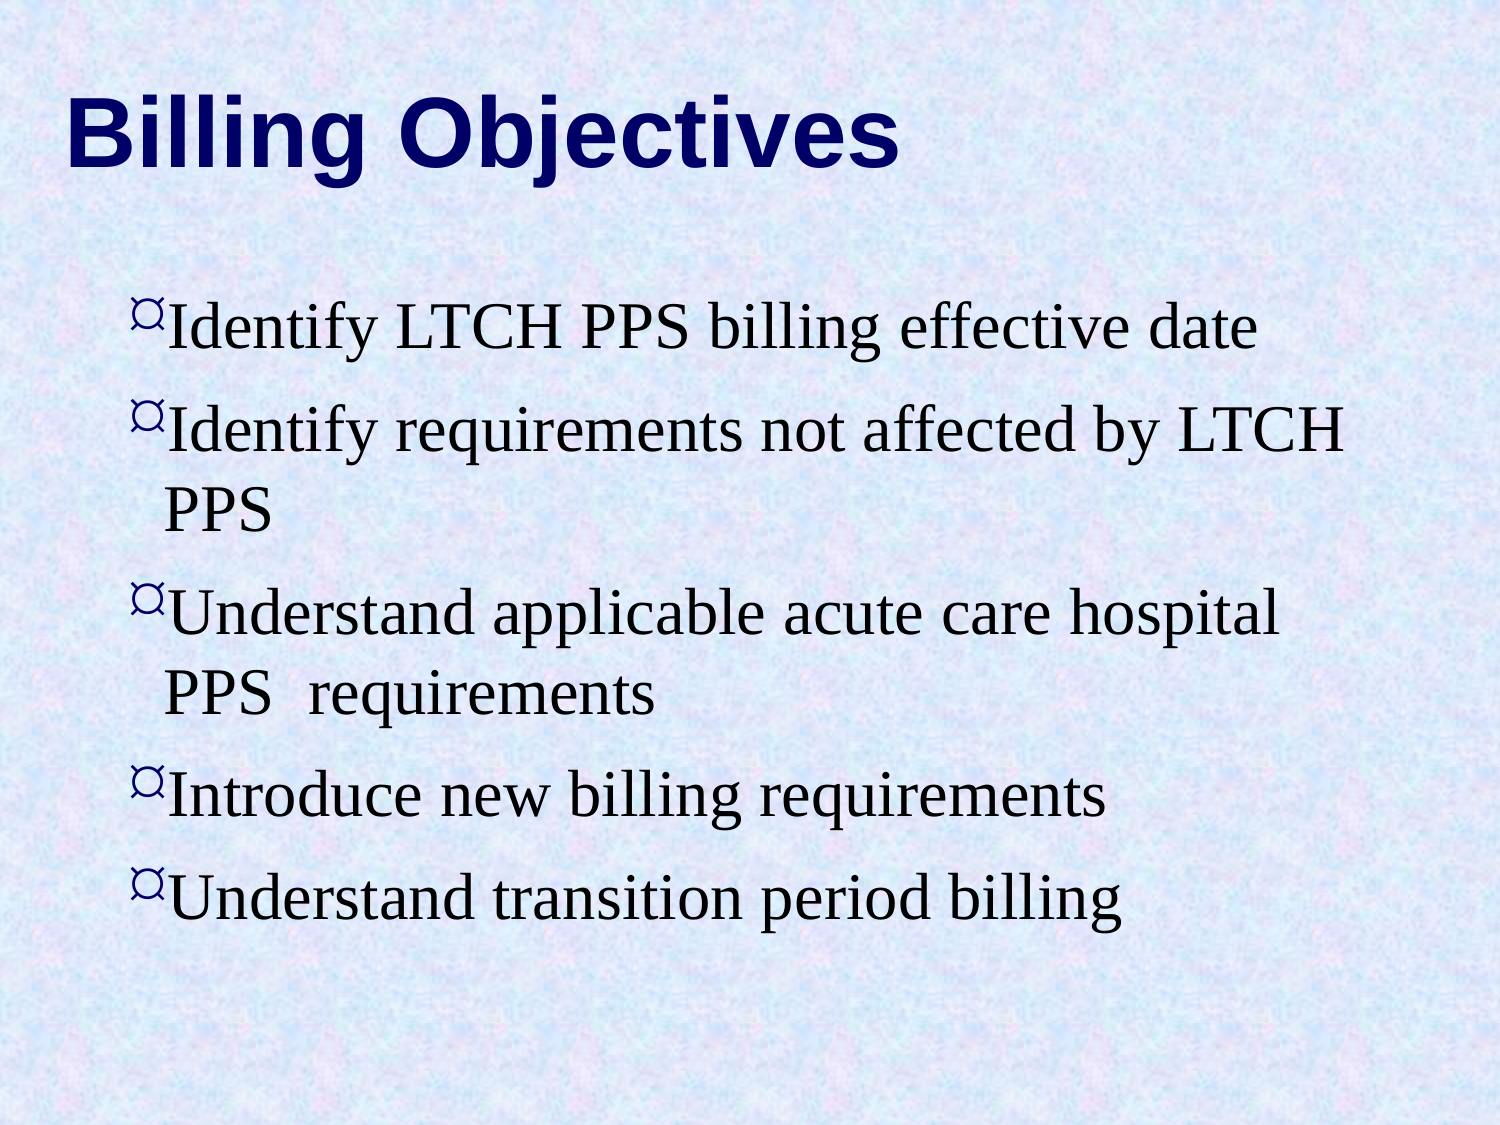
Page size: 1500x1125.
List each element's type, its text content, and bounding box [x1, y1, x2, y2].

list Identify LTCH PPS billing effective date Identify requirements not affected by LTCH PPS Understand applicable acute care hospital PPS requirements Introduce new billing requirements Understand transition period billing [112, 275, 1375, 1050]
title Billing Objectives [50, 37, 1450, 238]
